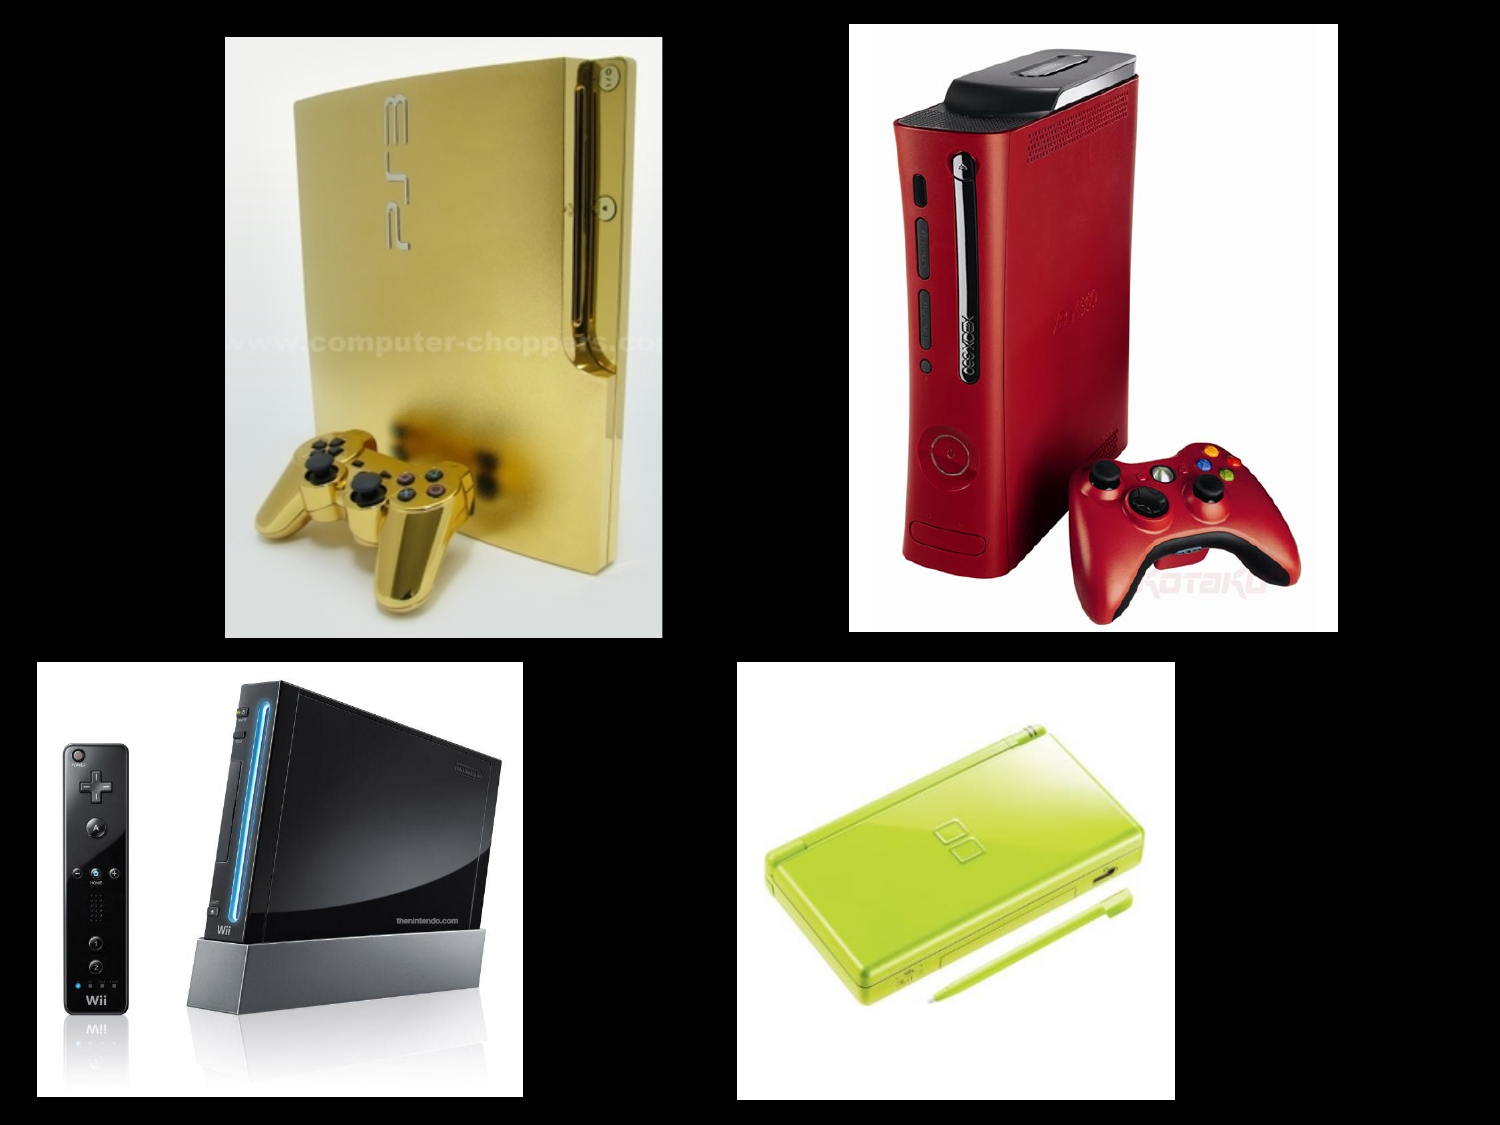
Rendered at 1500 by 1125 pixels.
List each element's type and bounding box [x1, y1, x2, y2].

picture [224, 37, 663, 638]
picture [849, 24, 1338, 632]
picture [737, 662, 1176, 1101]
picture [37, 662, 523, 1098]
